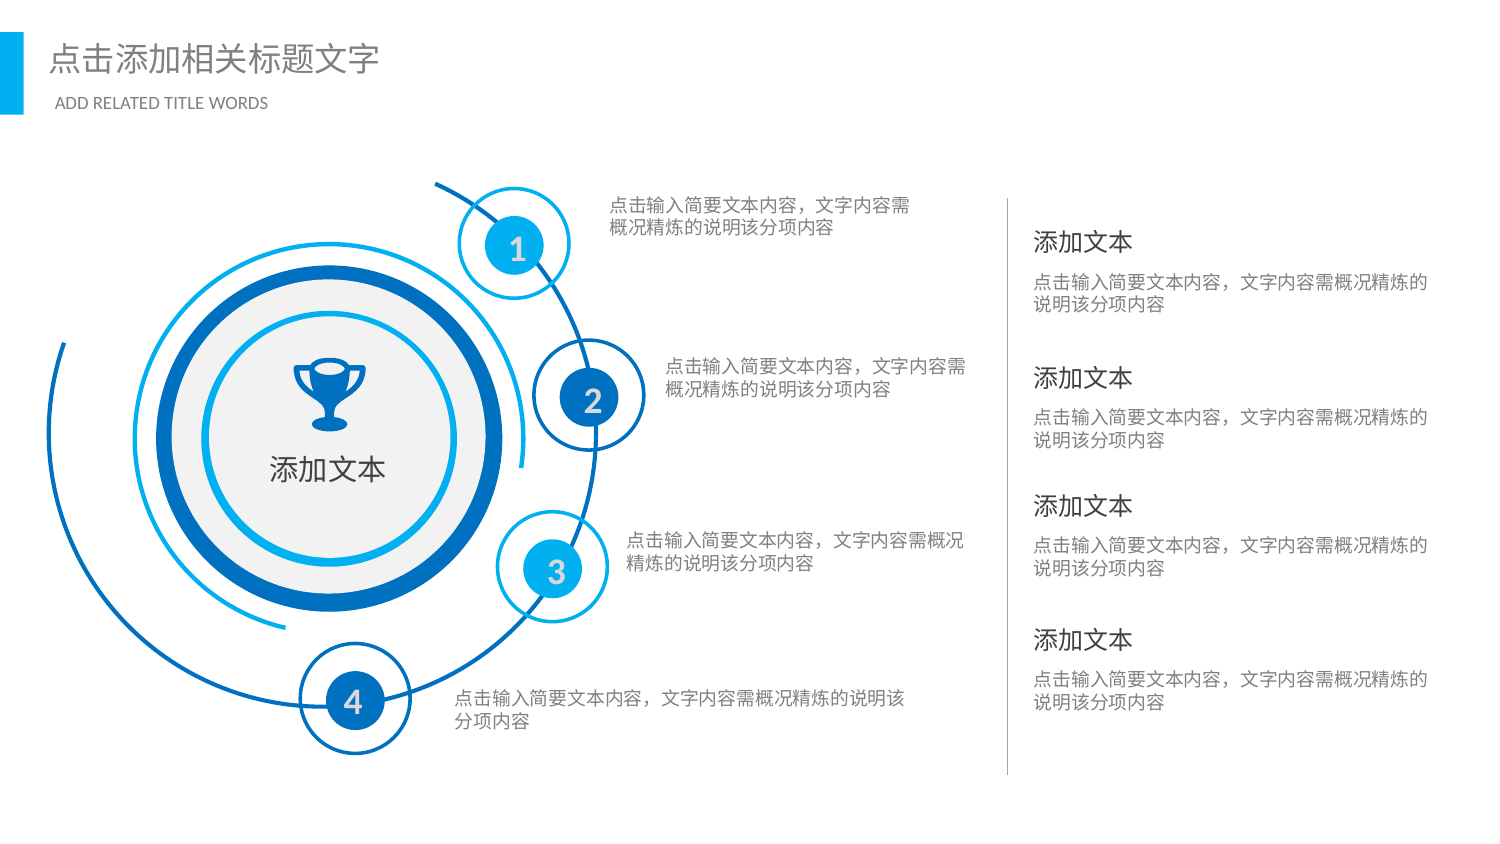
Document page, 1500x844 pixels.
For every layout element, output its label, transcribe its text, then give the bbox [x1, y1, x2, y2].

text_box 点击输入简要文本内容，文字内容需概况精炼的说明该分项内容 [443, 681, 927, 738]
text_box 点击输入简要文本内容，文字内容需概况精炼的说明该分项内容 [1022, 400, 1444, 457]
text_box [559, 376, 568, 418]
text_box [208, 316, 451, 558]
text_box [457, 186, 571, 301]
text_box 2 [568, 369, 618, 429]
text_box 4 [328, 669, 378, 730]
text_box 点击输入简要文本内容，文字内容需概况精炼的说明该分项内容 [654, 349, 985, 406]
text_box [156, 265, 503, 612]
text_box 点击输入简要文本内容，文字内容需概况精炼的说明该分项内容 [615, 523, 985, 580]
text_box 添加文本 [254, 444, 402, 494]
text_box 点击输入简要文本内容，文字内容需概况精炼的说明该分项内容 [1022, 264, 1444, 322]
text_box 点击输入简要文本内容，文字内容需概况精炼的说明该分项内容 [1022, 662, 1444, 719]
text_box [132, 241, 526, 631]
text_box 3 [532, 539, 581, 600]
text_box [201, 310, 457, 567]
text_box [385, 691, 408, 702]
text_box 添加文本 [1022, 484, 1145, 526]
text_box [46, 341, 299, 708]
text_box [298, 641, 412, 756]
text_box 点击输入简要文本内容，文字内容需概况精炼的说明该分项内容 [598, 187, 927, 245]
text_box [572, 521, 583, 539]
text_box [580, 452, 598, 519]
text_box 1 [493, 216, 542, 276]
text_box [484, 225, 493, 266]
text_box [526, 600, 542, 614]
text_box [523, 547, 532, 590]
text_box [293, 357, 366, 432]
text_box [551, 284, 582, 339]
text_box 添加文本 [1022, 221, 1145, 263]
text_box [303, 703, 326, 709]
text_box [495, 509, 610, 624]
text_box 点击输入简要文本内容，文字内容需概况精炼的说明该分项内容 [1022, 528, 1444, 585]
text_box [542, 266, 552, 283]
text_box [593, 429, 599, 448]
text_box 添加文本 [1022, 356, 1145, 398]
text_box [578, 343, 590, 367]
text_box [171, 279, 486, 594]
text_box 添加文本 [1022, 618, 1145, 660]
text_box [434, 181, 474, 206]
text_box [412, 616, 527, 694]
text_box [378, 681, 385, 720]
text_box [475, 205, 493, 222]
text_box [532, 338, 646, 452]
